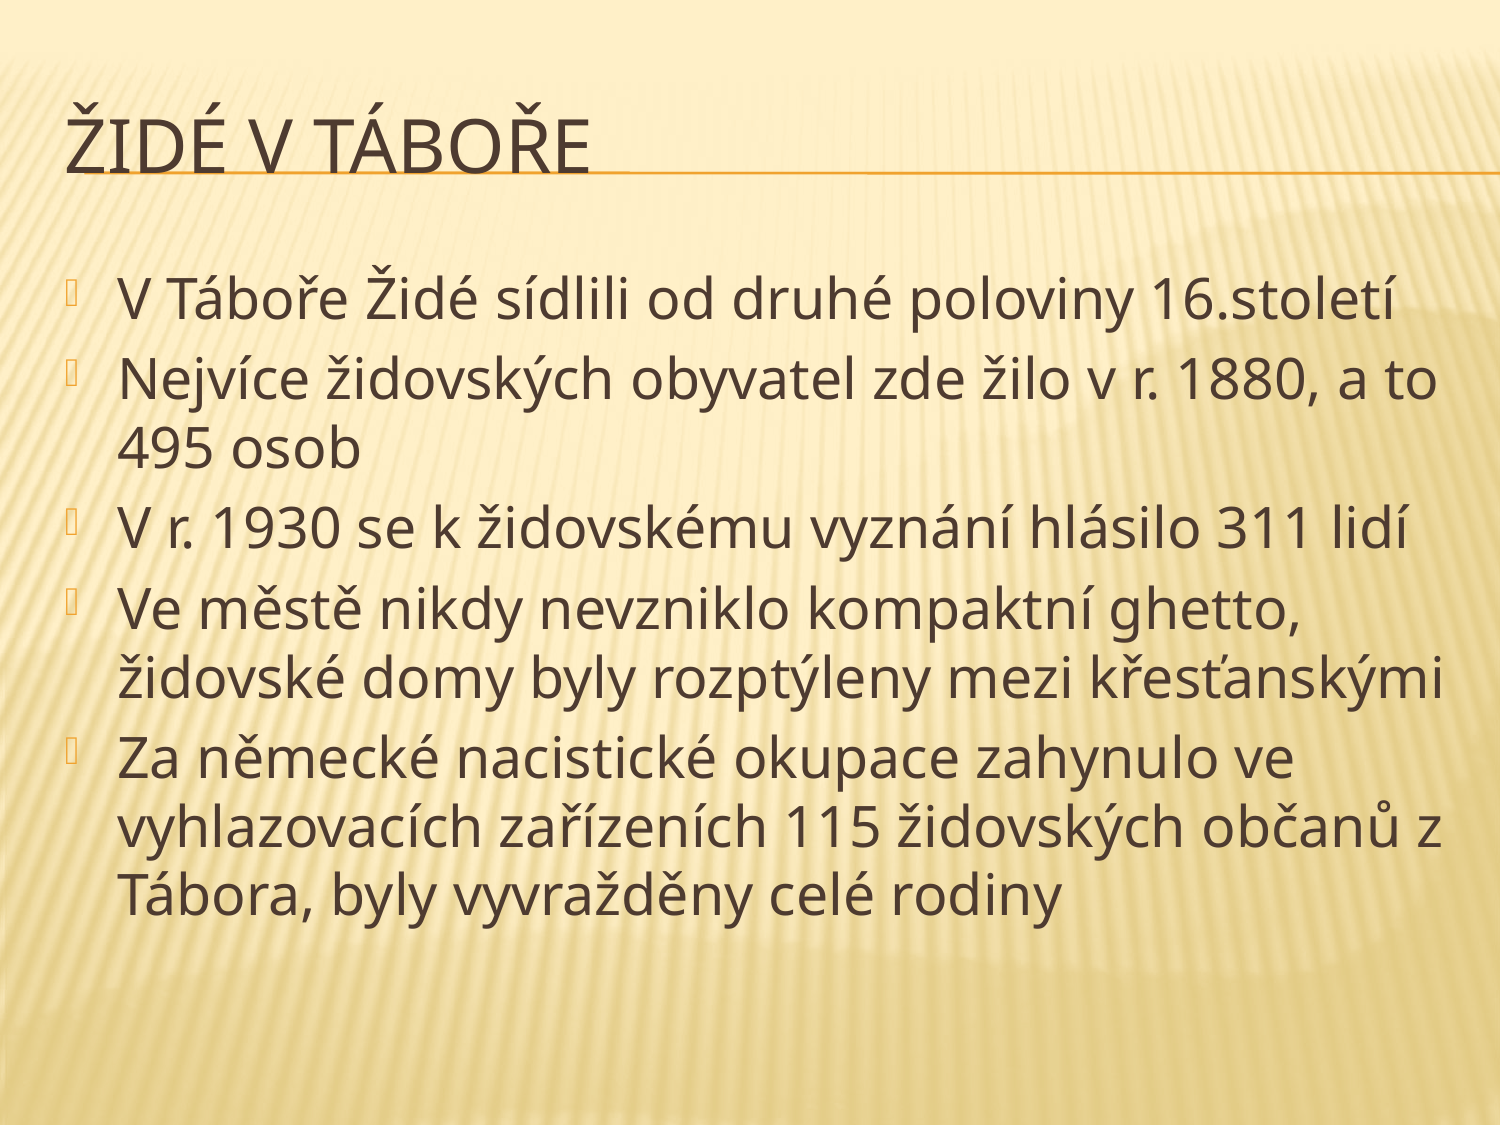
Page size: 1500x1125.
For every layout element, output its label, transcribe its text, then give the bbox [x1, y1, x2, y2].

list V Táboře Židé sídlili od druhé poloviny 16.století Nejvíce židovských obyvatel zde žilo v r. 1880, a to 495 osob V r. 1930 se k židovskému vyznání hlásilo 311 lidí Ve městě nikdy nevzniklo kompaktní ghetto, židovské domy byly rozptýleny mezi křesťanskými Za německé nacistické okupace zahynulo ve vyhlazovacích zařízeních 115 židovských občanů z Tábora, byly vyvražděny celé rodiny [50, 254, 1475, 998]
title Židé v Táboře [50, 75, 1475, 213]
